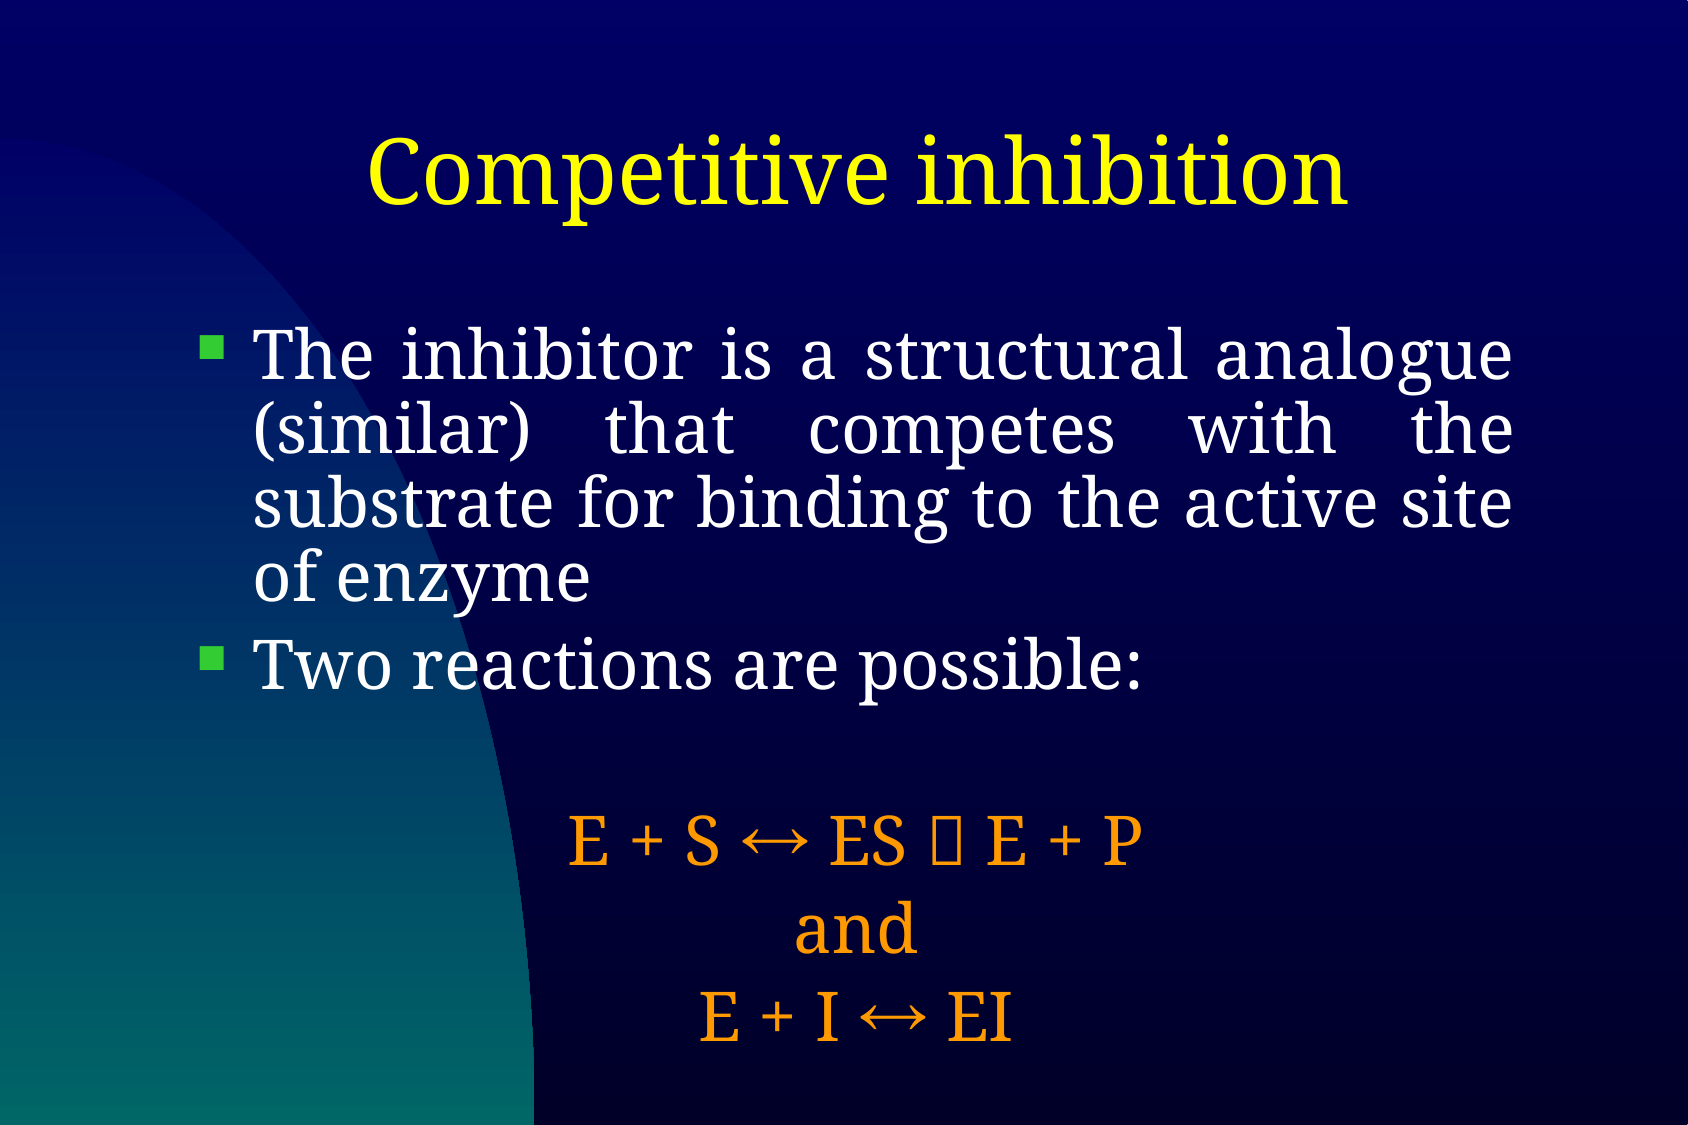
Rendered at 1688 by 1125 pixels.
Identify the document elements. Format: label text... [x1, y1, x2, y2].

list The inhibitor is a structural analogue (similar) that competes with the substrate for binding to the active site of enzyme Two reactions are possible: E + S  ES  E + P and E + I  EI [181, 312, 1532, 1038]
title Competitive inhibition [297, 87, 1419, 275]
